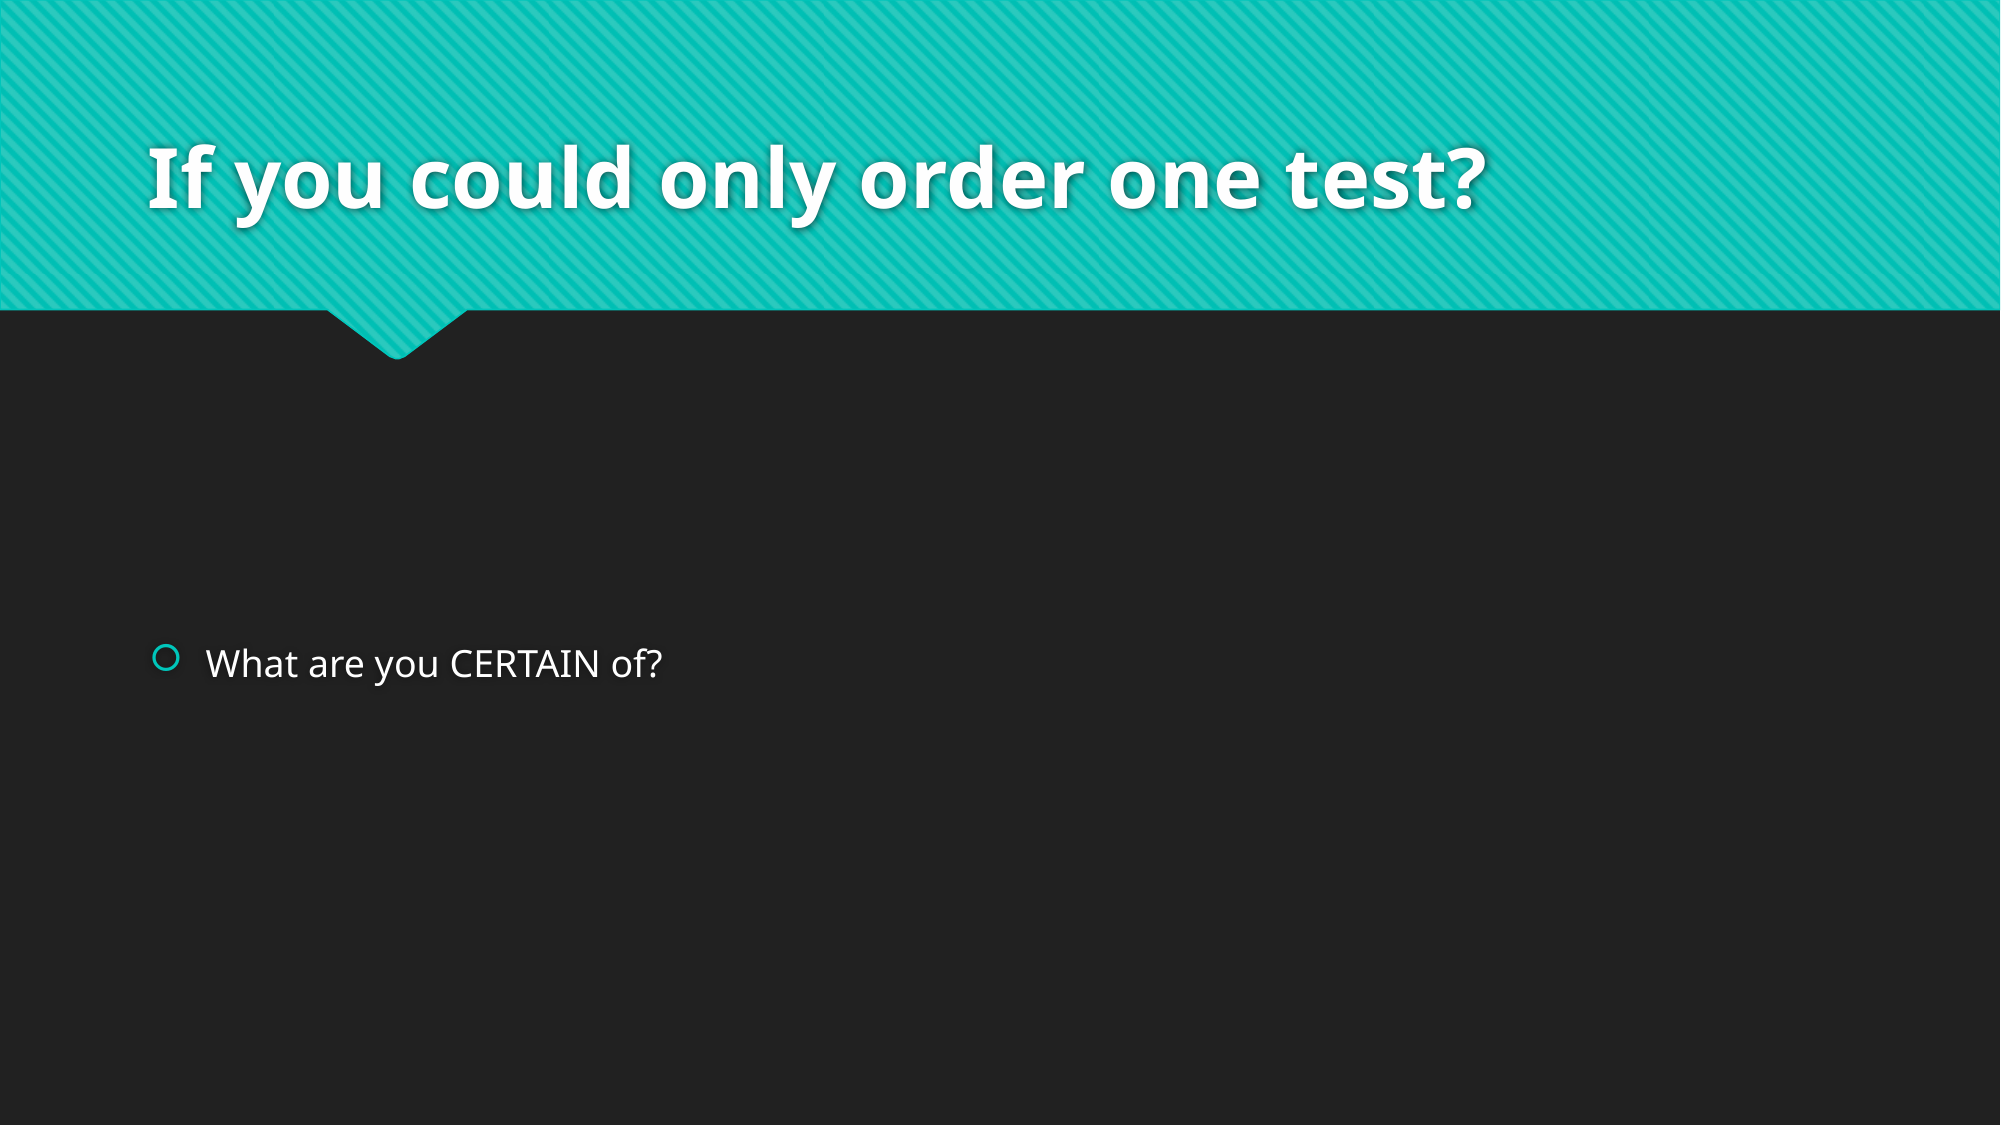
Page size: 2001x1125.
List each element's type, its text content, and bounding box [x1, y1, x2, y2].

title If you could only order one test? [132, 73, 1868, 233]
list What are you CERTAIN of? [134, 364, 1866, 962]
